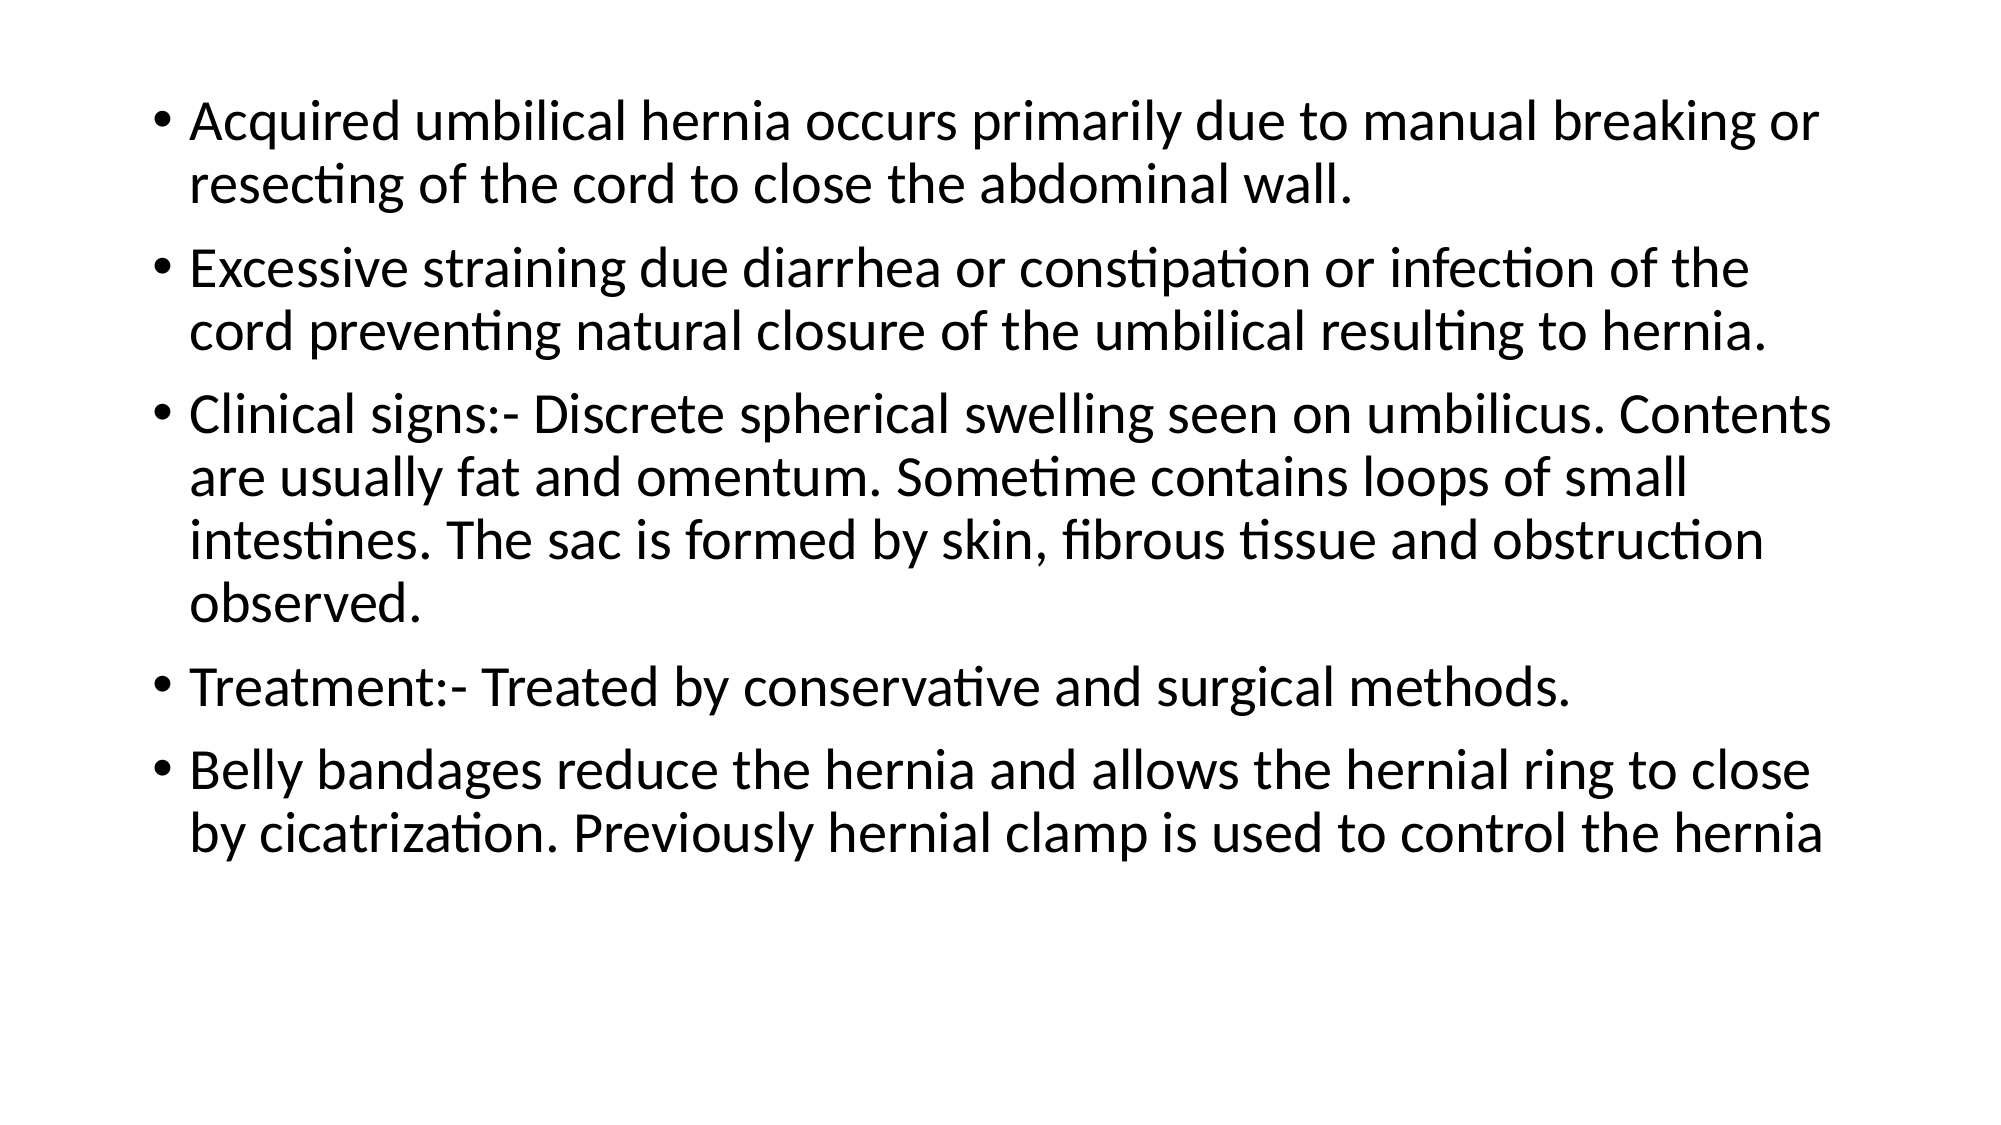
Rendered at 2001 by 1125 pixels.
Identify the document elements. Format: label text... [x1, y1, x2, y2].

list Acquired umbilical hernia occurs primarily due to manual breaking or resecting of the cord to close the abdominal wall. Excessive straining due diarrhea or constipation or infection of the cord preventing natural closure of the umbilical resulting to hernia. Clinical signs:- Discrete spherical swelling seen on umbilicus. Contents are usually fat and omentum. Sometime contains loops of small intestines. The sac is formed by skin, fibrous tissue and obstruction observed. Treatment:- Treated by conservative and surgical methods. Belly bandages reduce the hernia and allows the hernial ring to close by cicatrization. Previously hernial clamp is used to control the hernia [137, 83, 1863, 1014]
